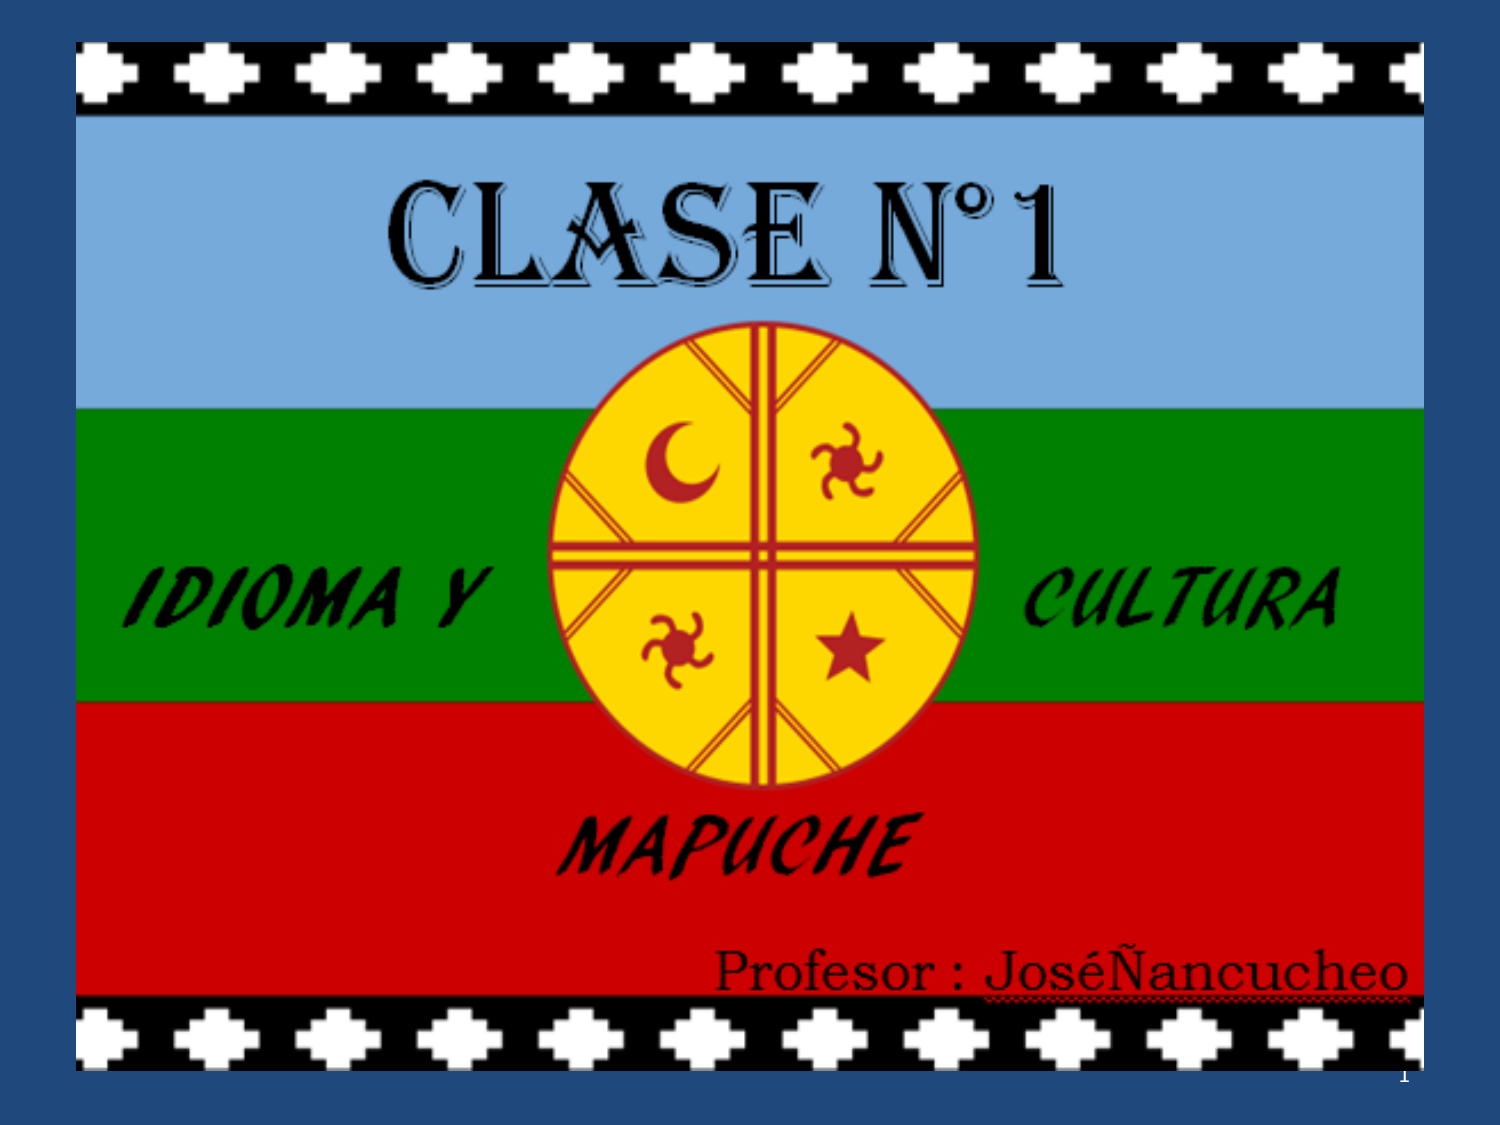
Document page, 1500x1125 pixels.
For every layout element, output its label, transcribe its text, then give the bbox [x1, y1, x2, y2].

picture [76, 42, 1424, 1071]
slide_number 1 [1074, 1075, 1425, 1103]
